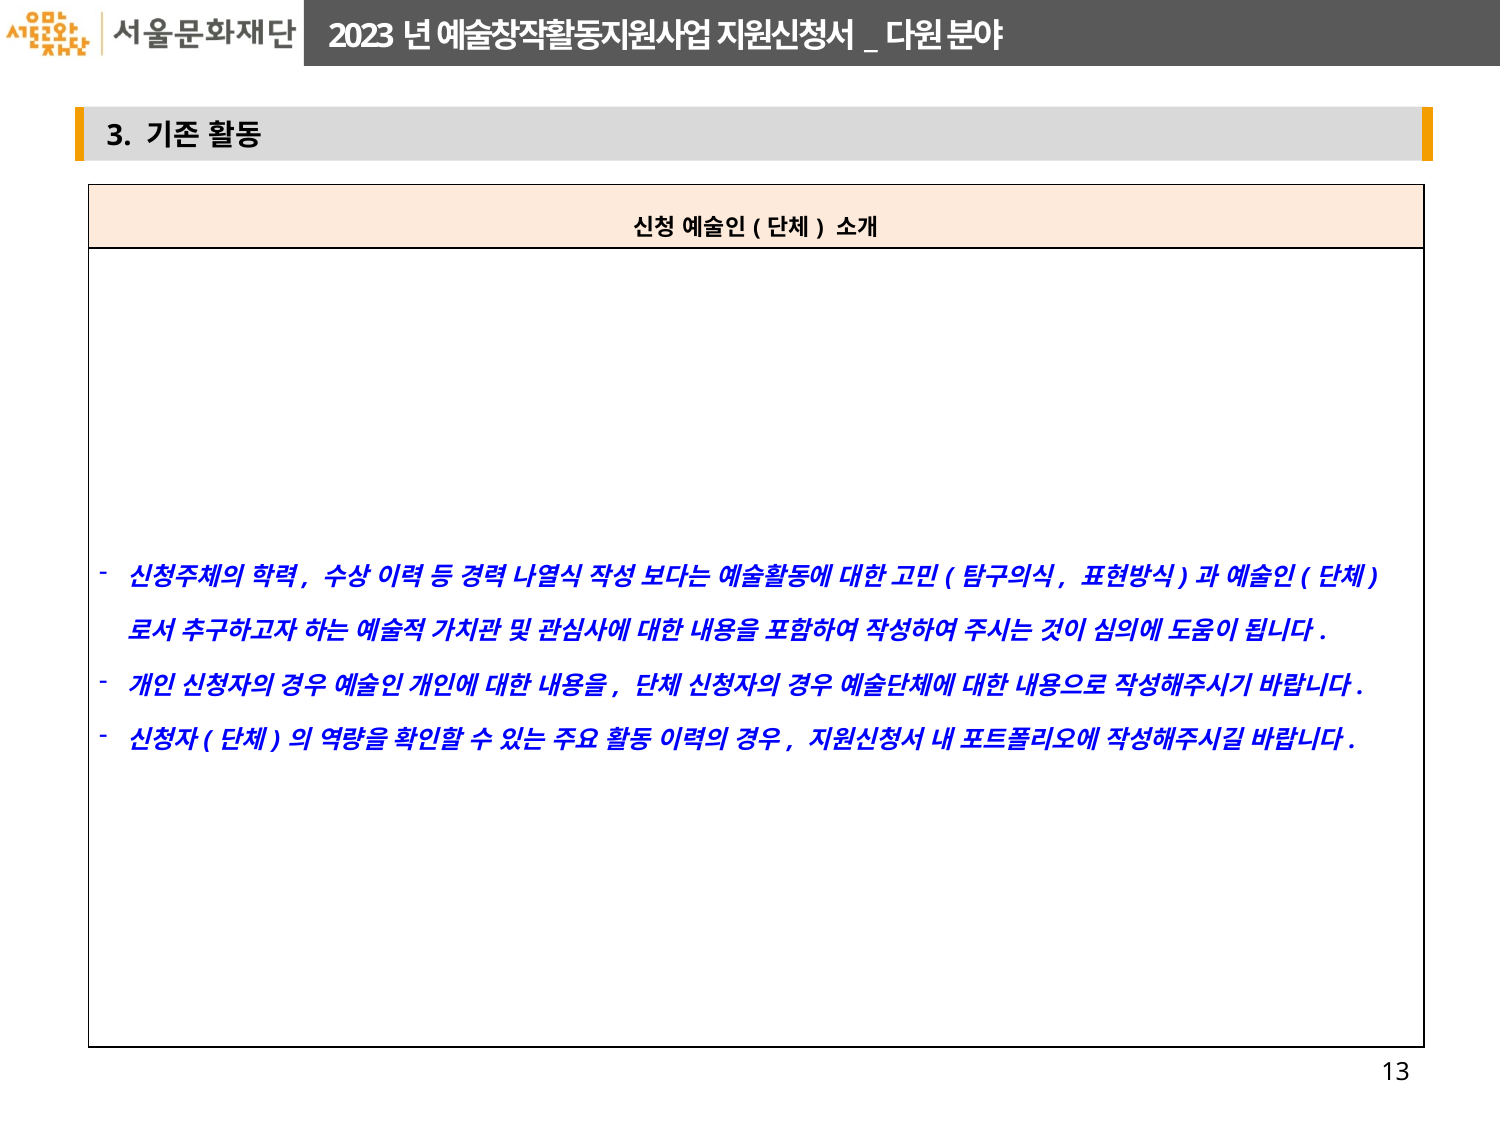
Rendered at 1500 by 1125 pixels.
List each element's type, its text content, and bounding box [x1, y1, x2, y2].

slide_number 13 [1074, 1049, 1425, 1103]
picture [6, 6, 298, 61]
table_cell 신청주체의 학력, 수상 이력 등 경력 나열식 작성 보다는 예술활동에 대한 고민(탐구의식, 표현방식)과 예술인(단체)로서 추구하고자 하는 예술적 가치관 및 관심사에 대한 내용을 포함하여 작성하여 주시는 것이 심의에 도움이 됩니다. 개인 신청자의 경우 예술인 개인에 대한 내용을, 단체 신청자의 경우 예술단체에 대한 내용으로 작성해주시기 바랍니다. 신청자(단체)의 역량을 확인할 수 있는 주요 활동 이력의 경우, 지원신청서 내 포트폴리오에 작성해주시길 바랍니다. [89, 251, 1423, 1048]
table_header 신청 예술인(단체) 소개 [89, 185, 1423, 249]
